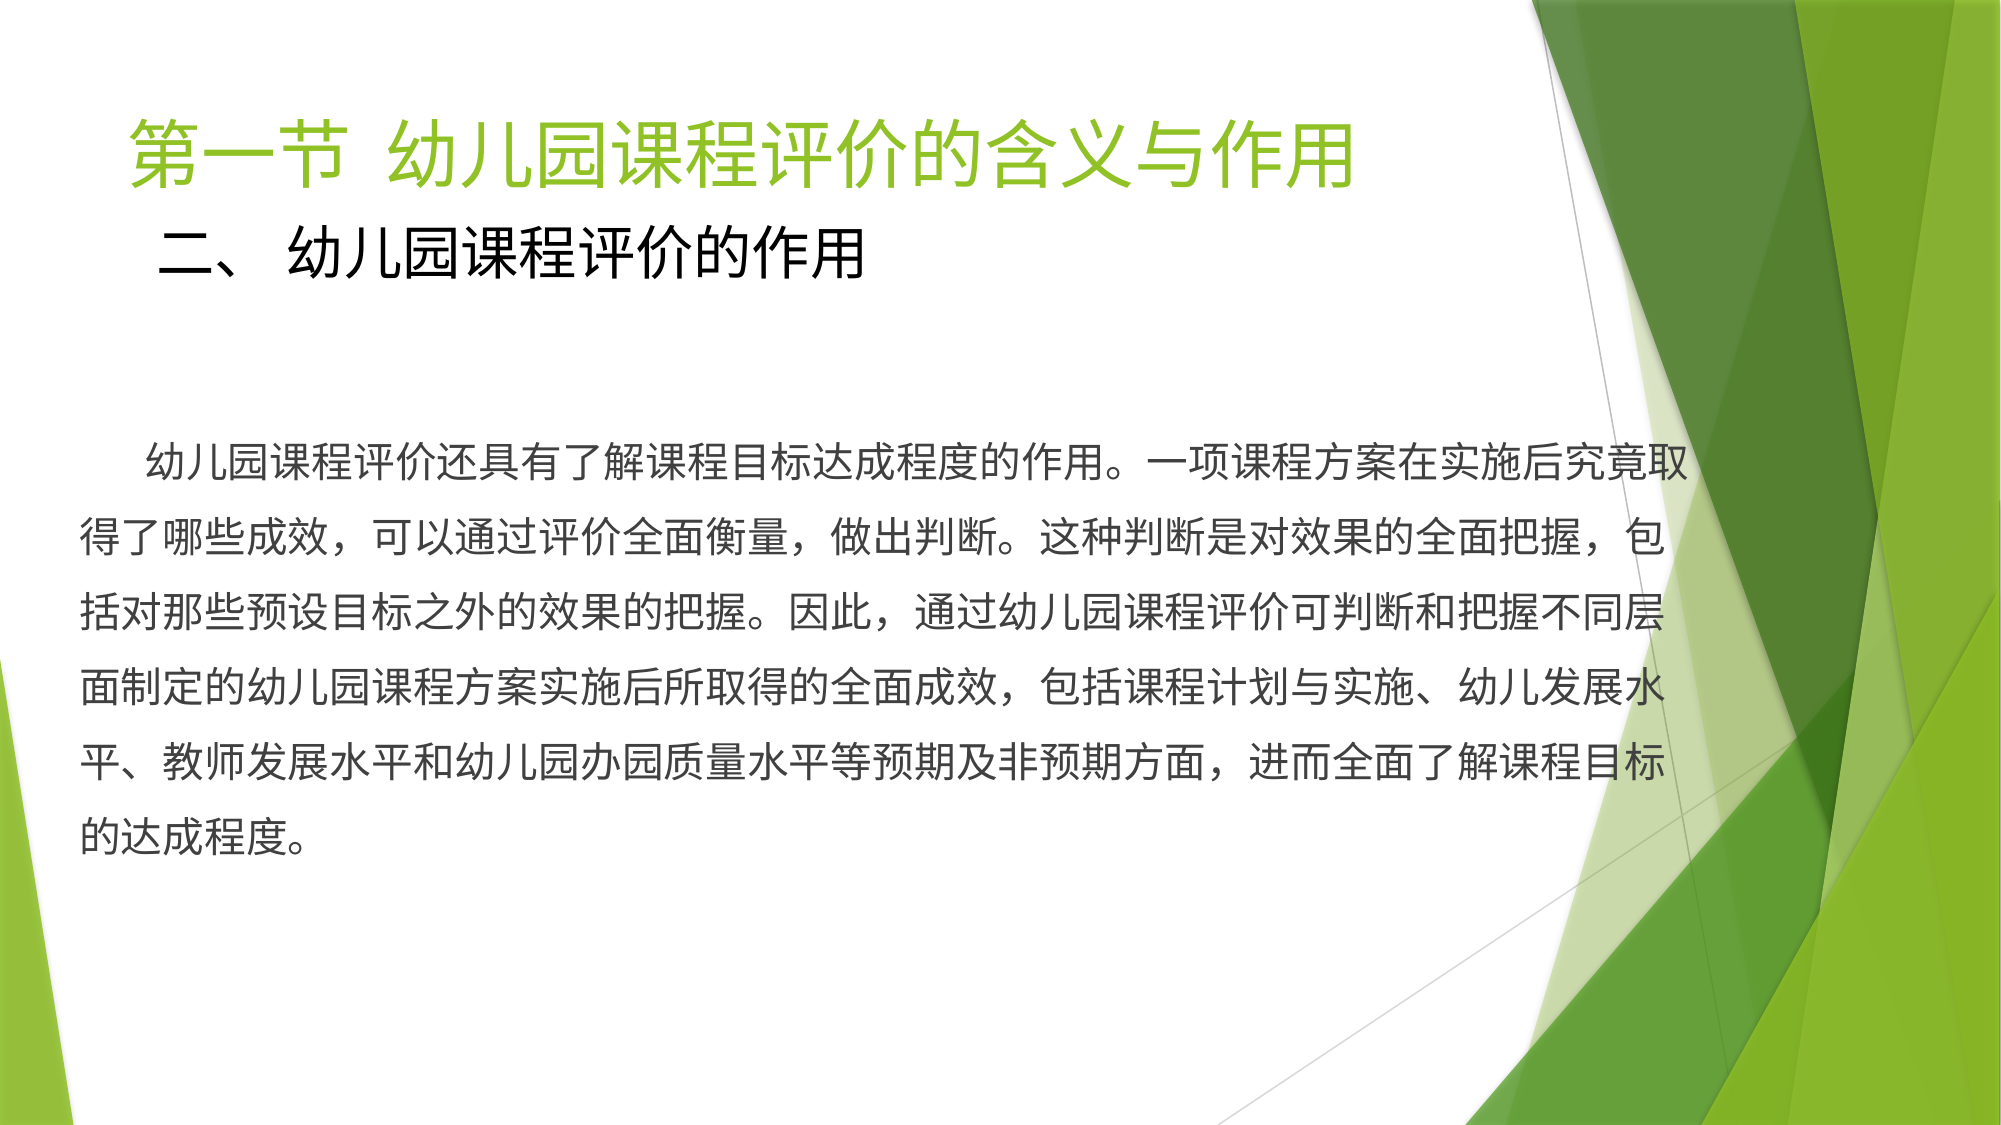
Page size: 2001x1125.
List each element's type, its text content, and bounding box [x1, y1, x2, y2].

text_box 二、 幼儿园课程评价的作用 [141, 208, 1451, 294]
list 幼儿园课程评价还具有了解课程目标达成程度的作用。一项课程方案在实施后究竟取得了哪些成效，可以通过评价全面衡量，做出判断。这种判断是对效果的全面把握，包括对那些预设目标之外的效果的把握。因此，通过幼儿园课程评价可判断和把握不同层面制定的幼儿园课程方案实施后所取得的全面成效，包括课程计划与实施、幼儿发展水平、教师发展水平和幼儿园办园质量水平等预期及非预期方面，进而全面了解课程目标的达成程度。 [64, 403, 1707, 918]
title 第一节 幼儿园课程评价的含义与作用 [111, 99, 1522, 317]
